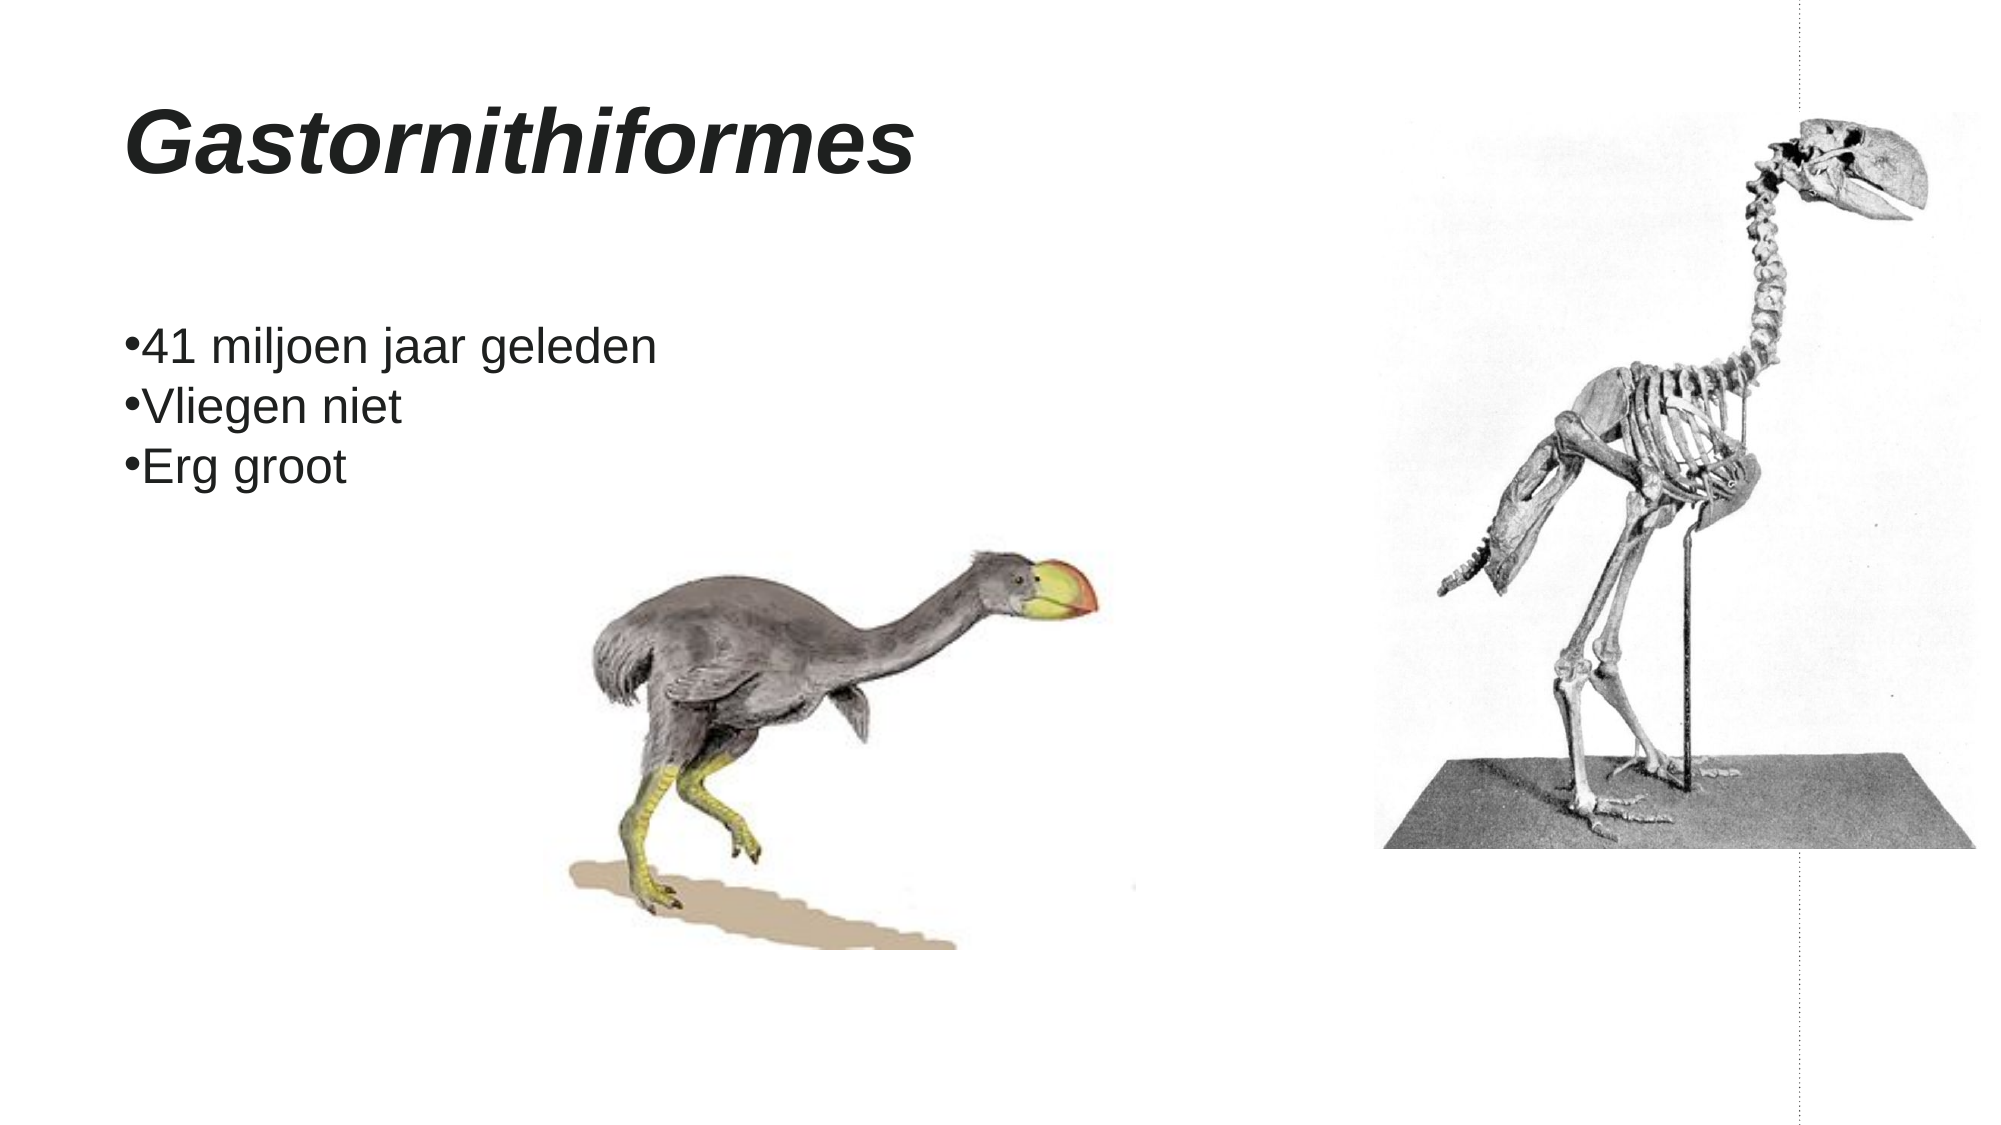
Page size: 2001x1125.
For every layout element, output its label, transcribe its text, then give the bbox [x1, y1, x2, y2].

title Gastornithiformes [124, 94, 1607, 272]
picture [543, 517, 1136, 950]
text_box 41 miljoen jaar geleden Vliegen niet Erg groot [123, 313, 1394, 1028]
picture [1374, 0, 2001, 1125]
